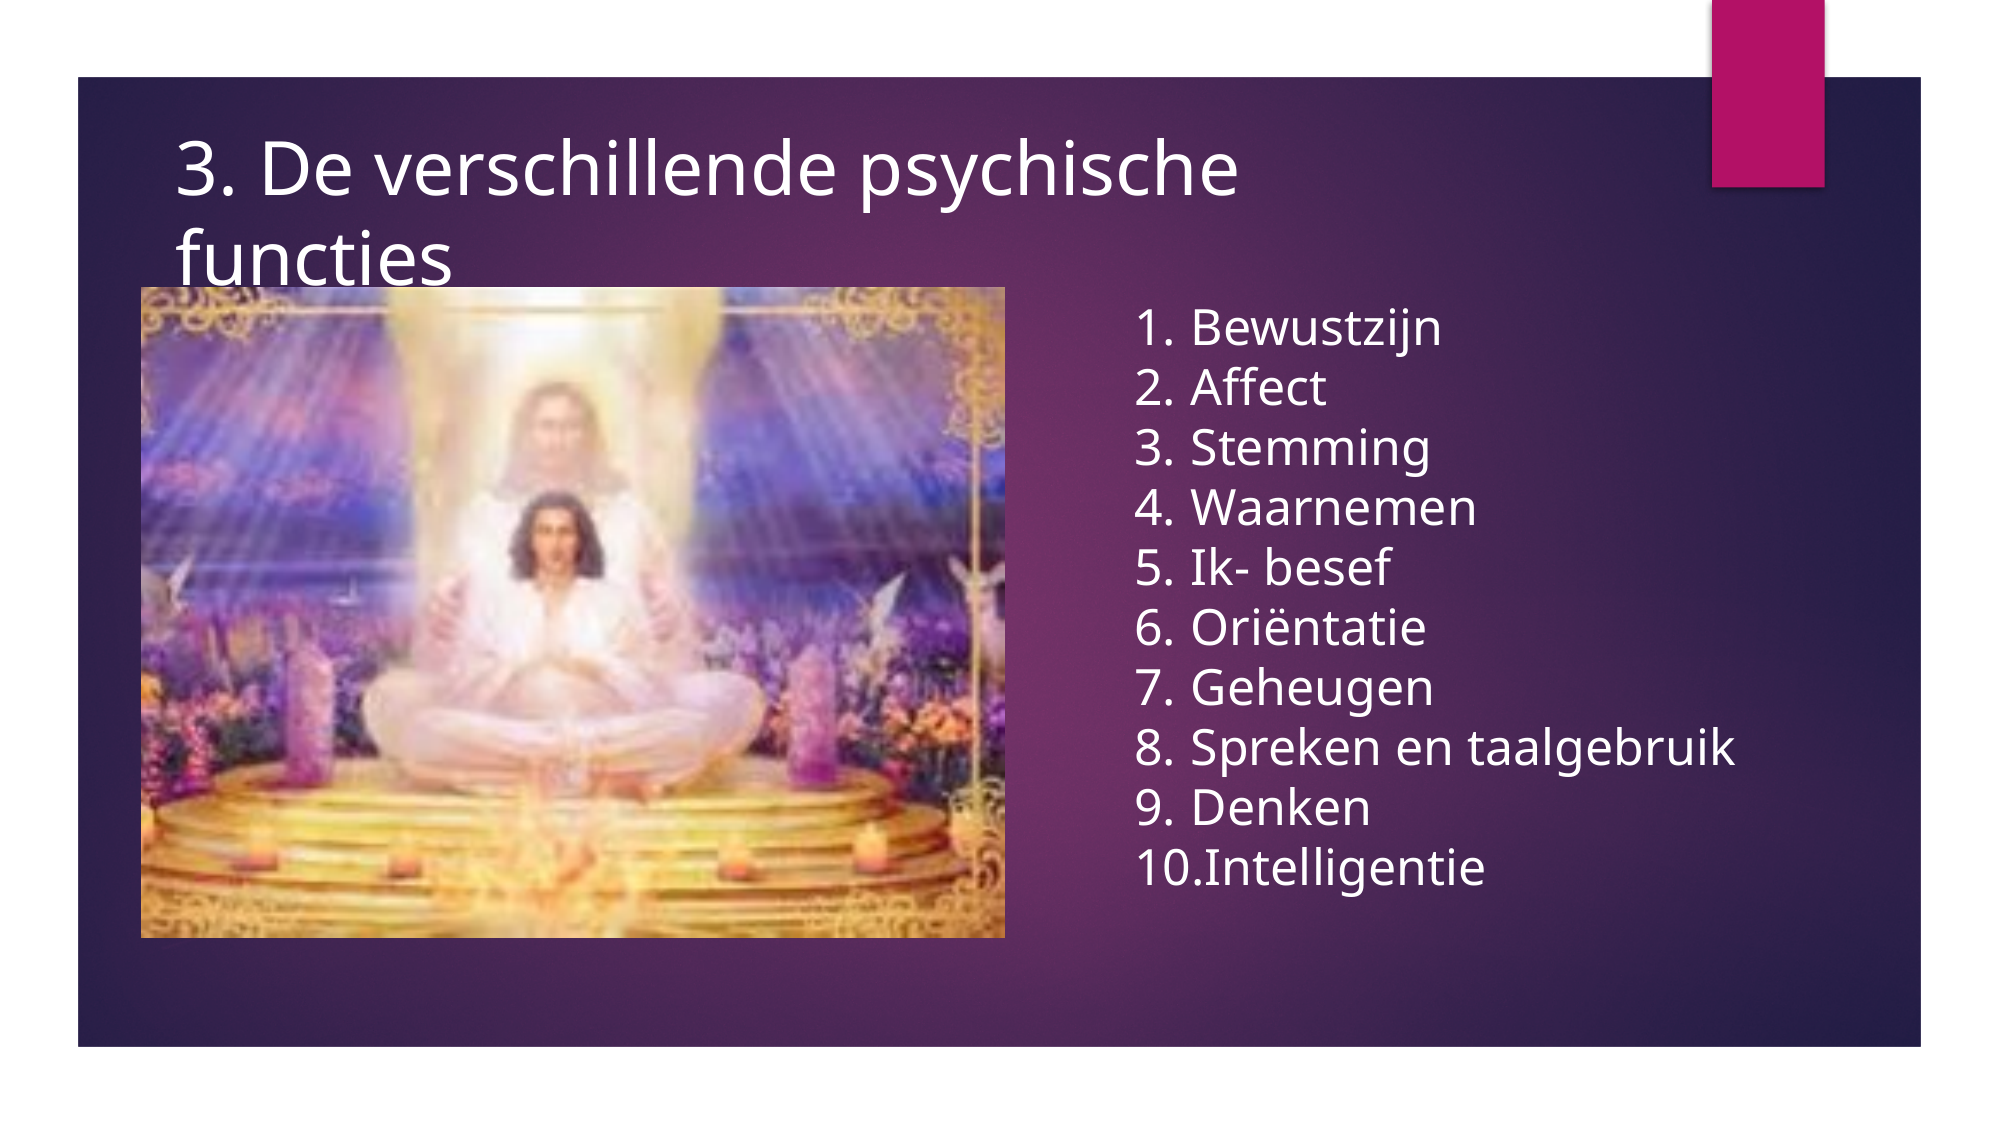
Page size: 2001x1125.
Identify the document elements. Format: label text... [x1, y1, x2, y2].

picture [141, 287, 1005, 939]
text_box 3. De verschillende psychische functies [160, 112, 1509, 308]
text_box Bewustzijn Affect Stemming Waarnemen Ik- besef Oriëntatie Geheugen Spreken en taalgebruik Denken Intelligentie [1119, 287, 1826, 903]
